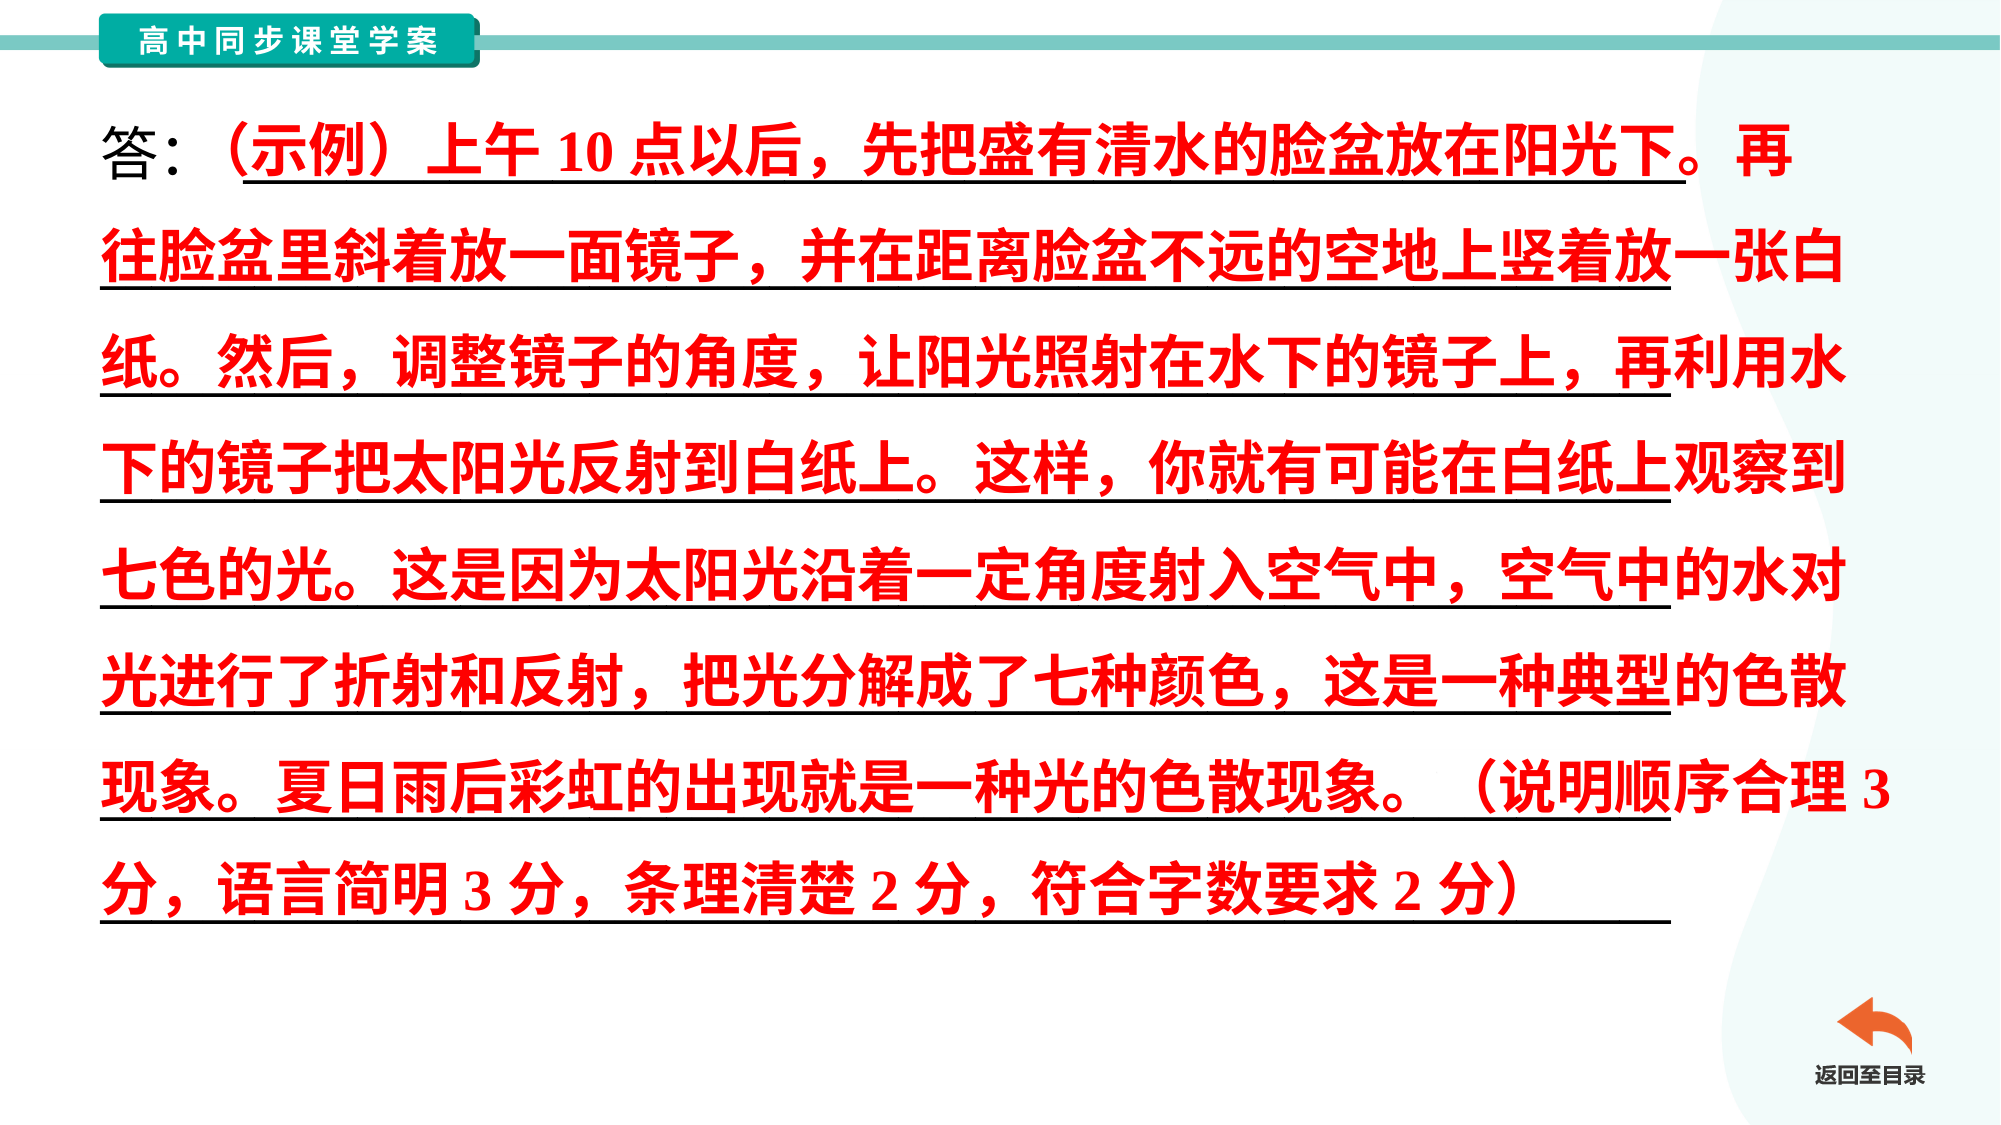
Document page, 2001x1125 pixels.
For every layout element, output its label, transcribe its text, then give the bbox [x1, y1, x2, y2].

text_box （示例）上午10点以后，先把盛有清水的脸盆放在阳光下。再 往脸盆里斜着放一面镜子，并在距离脸盆不远的空地上竖着放一张白 纸。然后，调整镜子的角度，让阳光照射在水下的镜子上，再利用水 下的镜子把太阳光反射到白纸上。这样，你就有可能在白纸上观察到 七色的光。这是因为太阳光沿着一定角度射入空气中，空气中的水对 光进行了折射和反射，把光分解成了七种颜色，这是一种典型的色散 现象。夏日雨后彩虹的出现就是一种光的色散现象。（说明顺序合理3 分，语言简明3分，条理清楚2分，符合字数要求2分） [100, 76, 1899, 912]
picture [0, 0, 2000, 1125]
